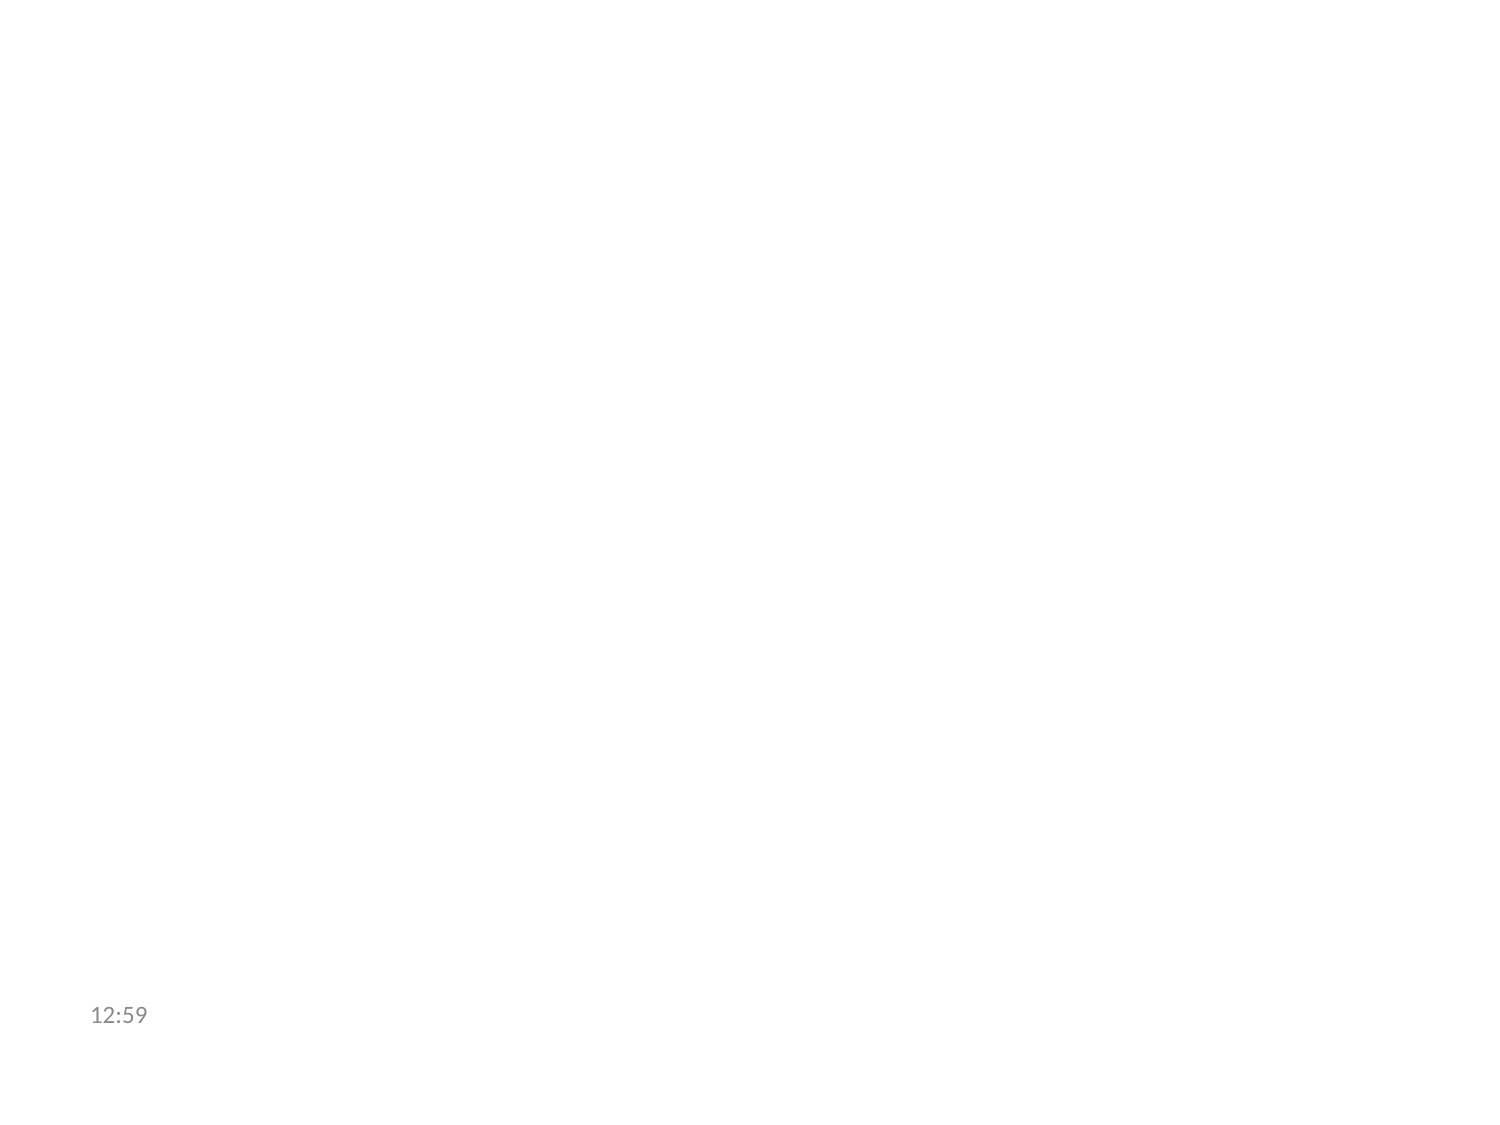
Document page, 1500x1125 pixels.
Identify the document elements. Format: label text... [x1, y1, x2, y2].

text_box 15:35 [75, 983, 425, 1044]
